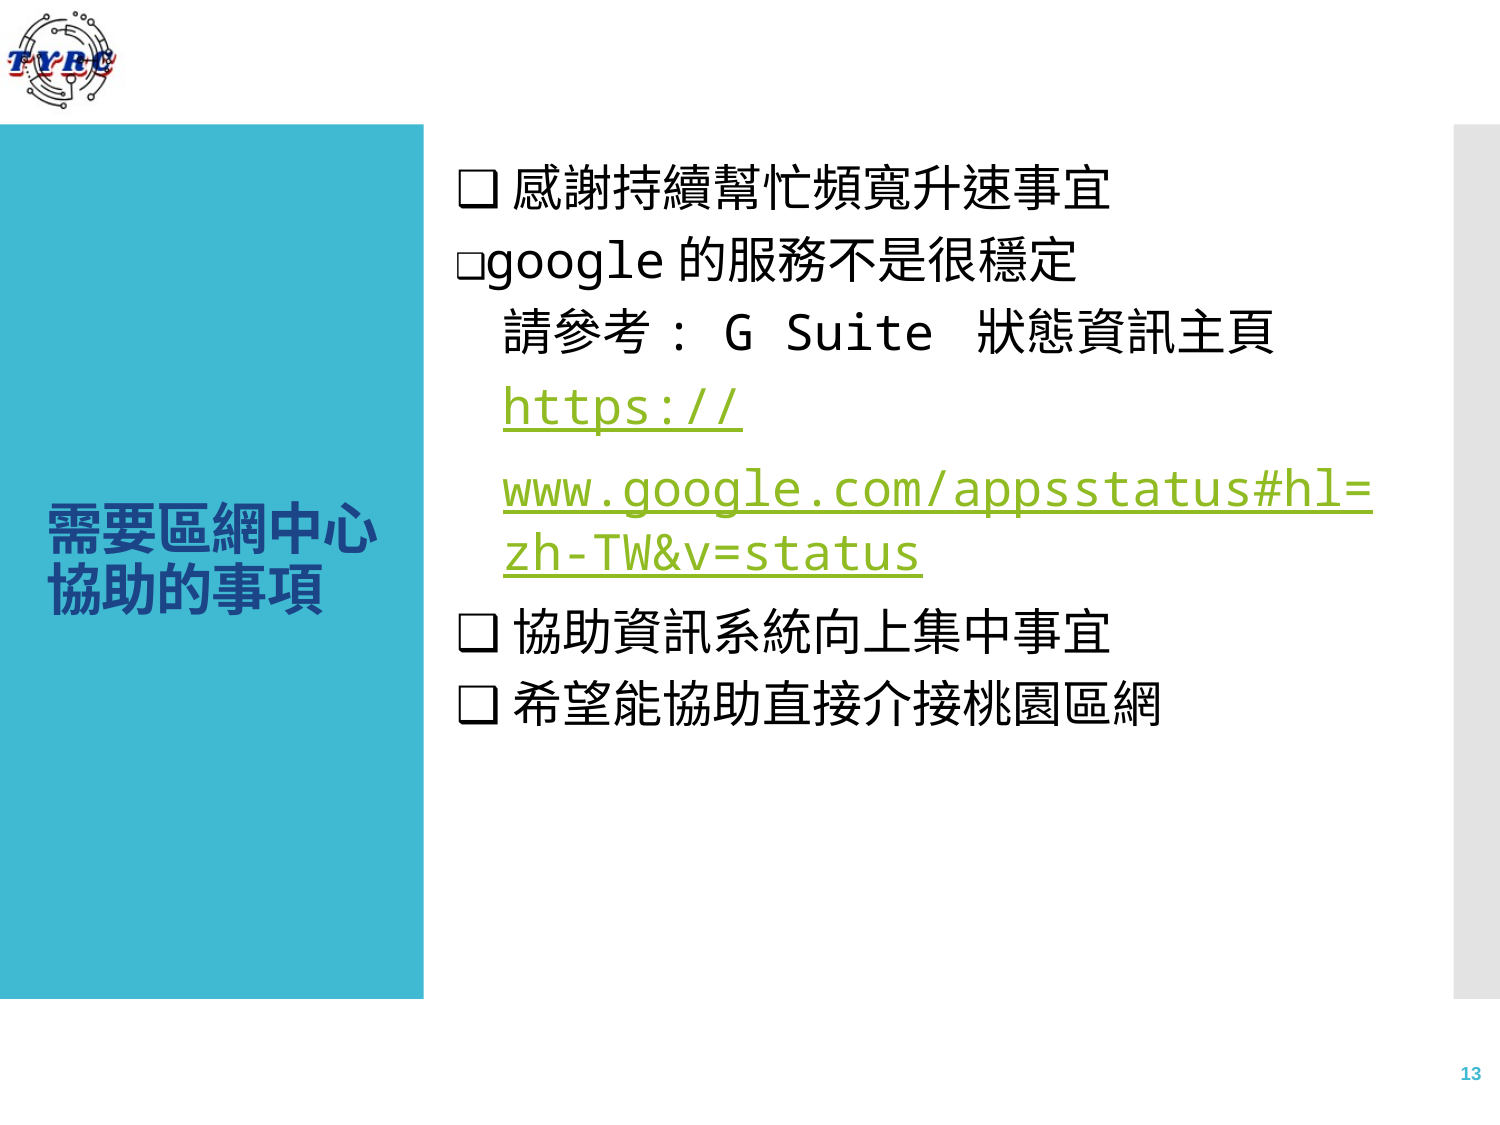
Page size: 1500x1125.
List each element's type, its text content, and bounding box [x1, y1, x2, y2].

picture [0, 0, 127, 117]
slide_number 13 [1308, 1042, 1497, 1103]
list ❑感謝持續幫忙頻寬升速事宜 ❑google的服務不是很穩定 請參考: G Suite 狀態資訊主頁 https://www.google.com/appsstatus#hl=zh-TW&v=status ❑協助資訊系統向上集中事宜 ❑希望能協助直接介接桃園區網 [440, 137, 1421, 790]
title 需要區網中心協助的事項 [31, 184, 394, 940]
